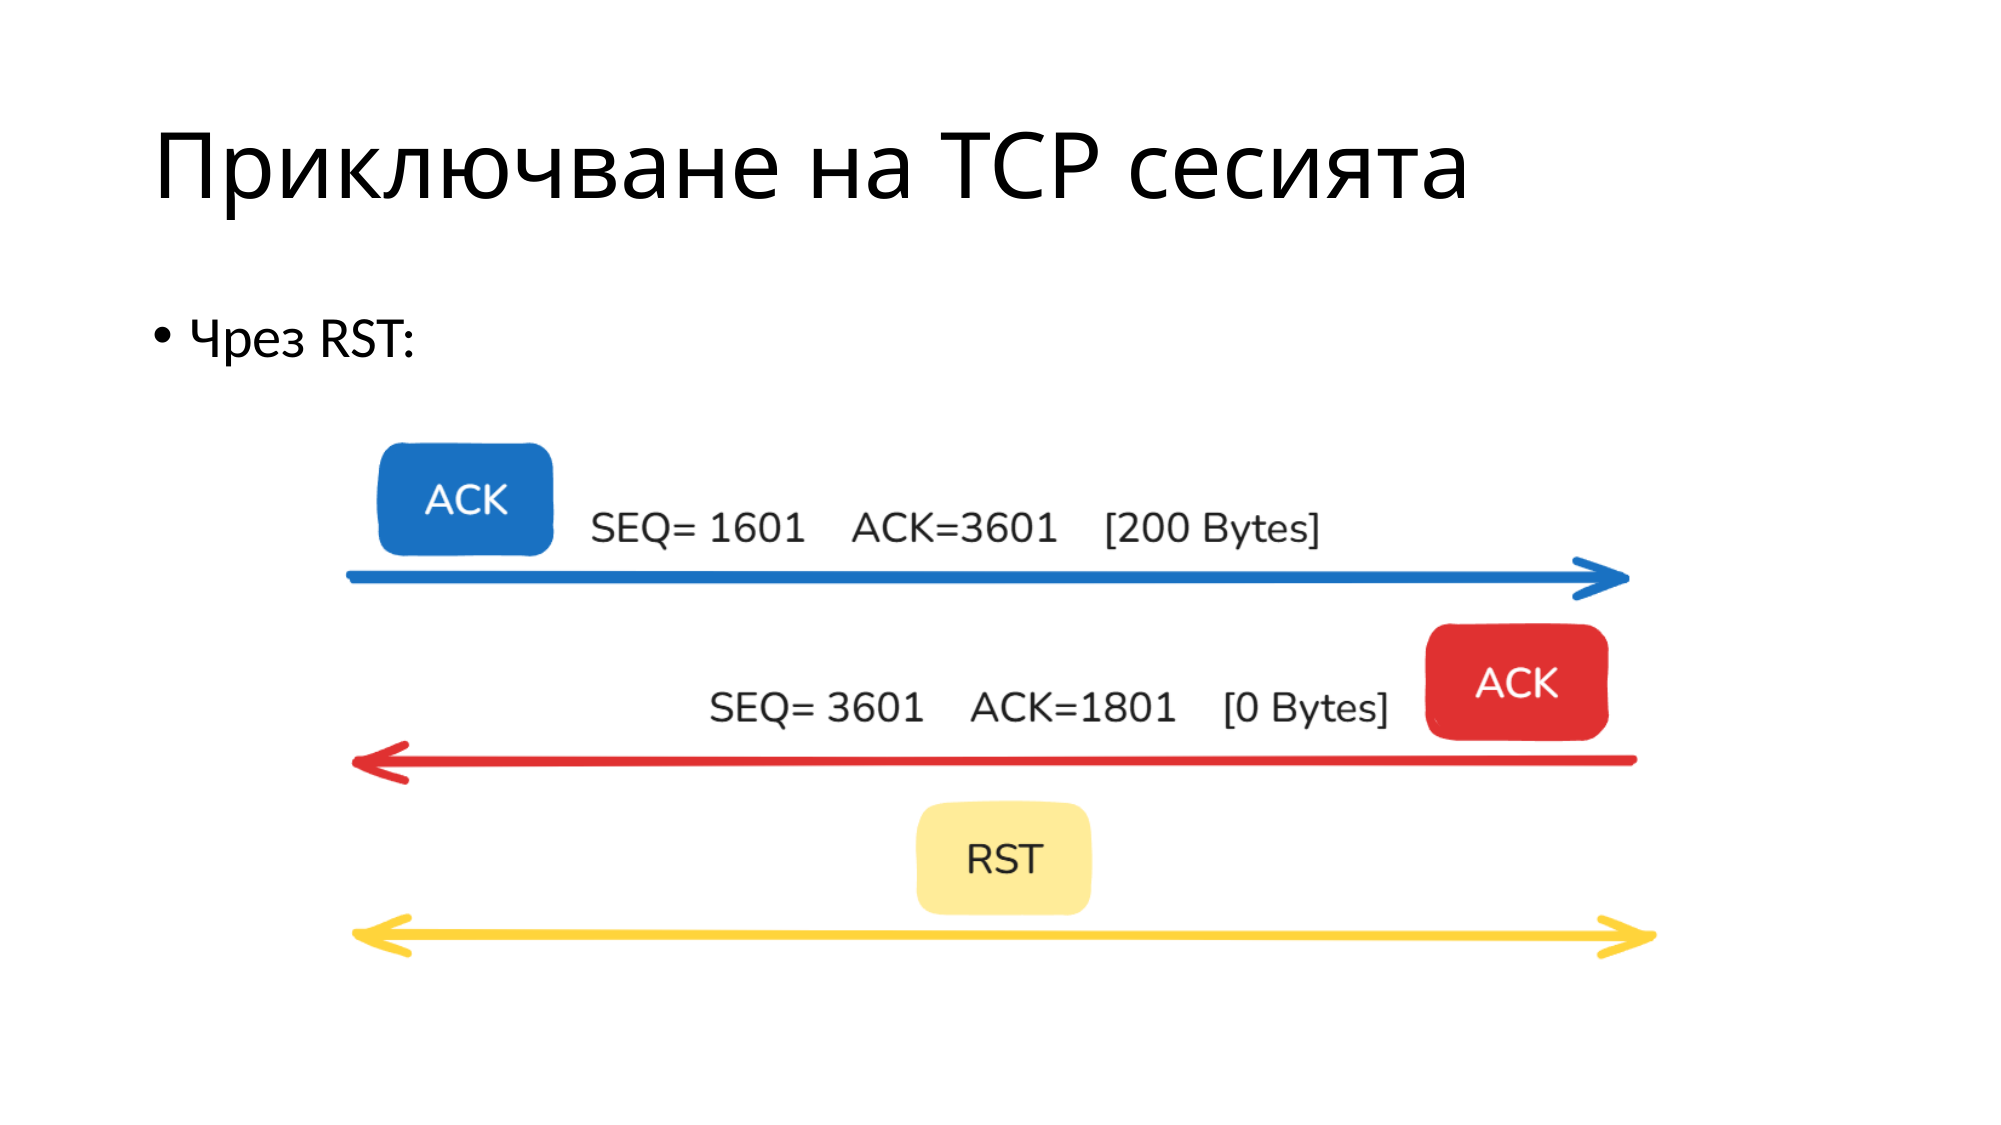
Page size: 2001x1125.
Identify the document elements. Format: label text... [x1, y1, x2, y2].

title Приключване на TCP сесията [137, 59, 1863, 278]
picture [316, 417, 1684, 1002]
list Чрез RST: [137, 299, 1863, 1014]
